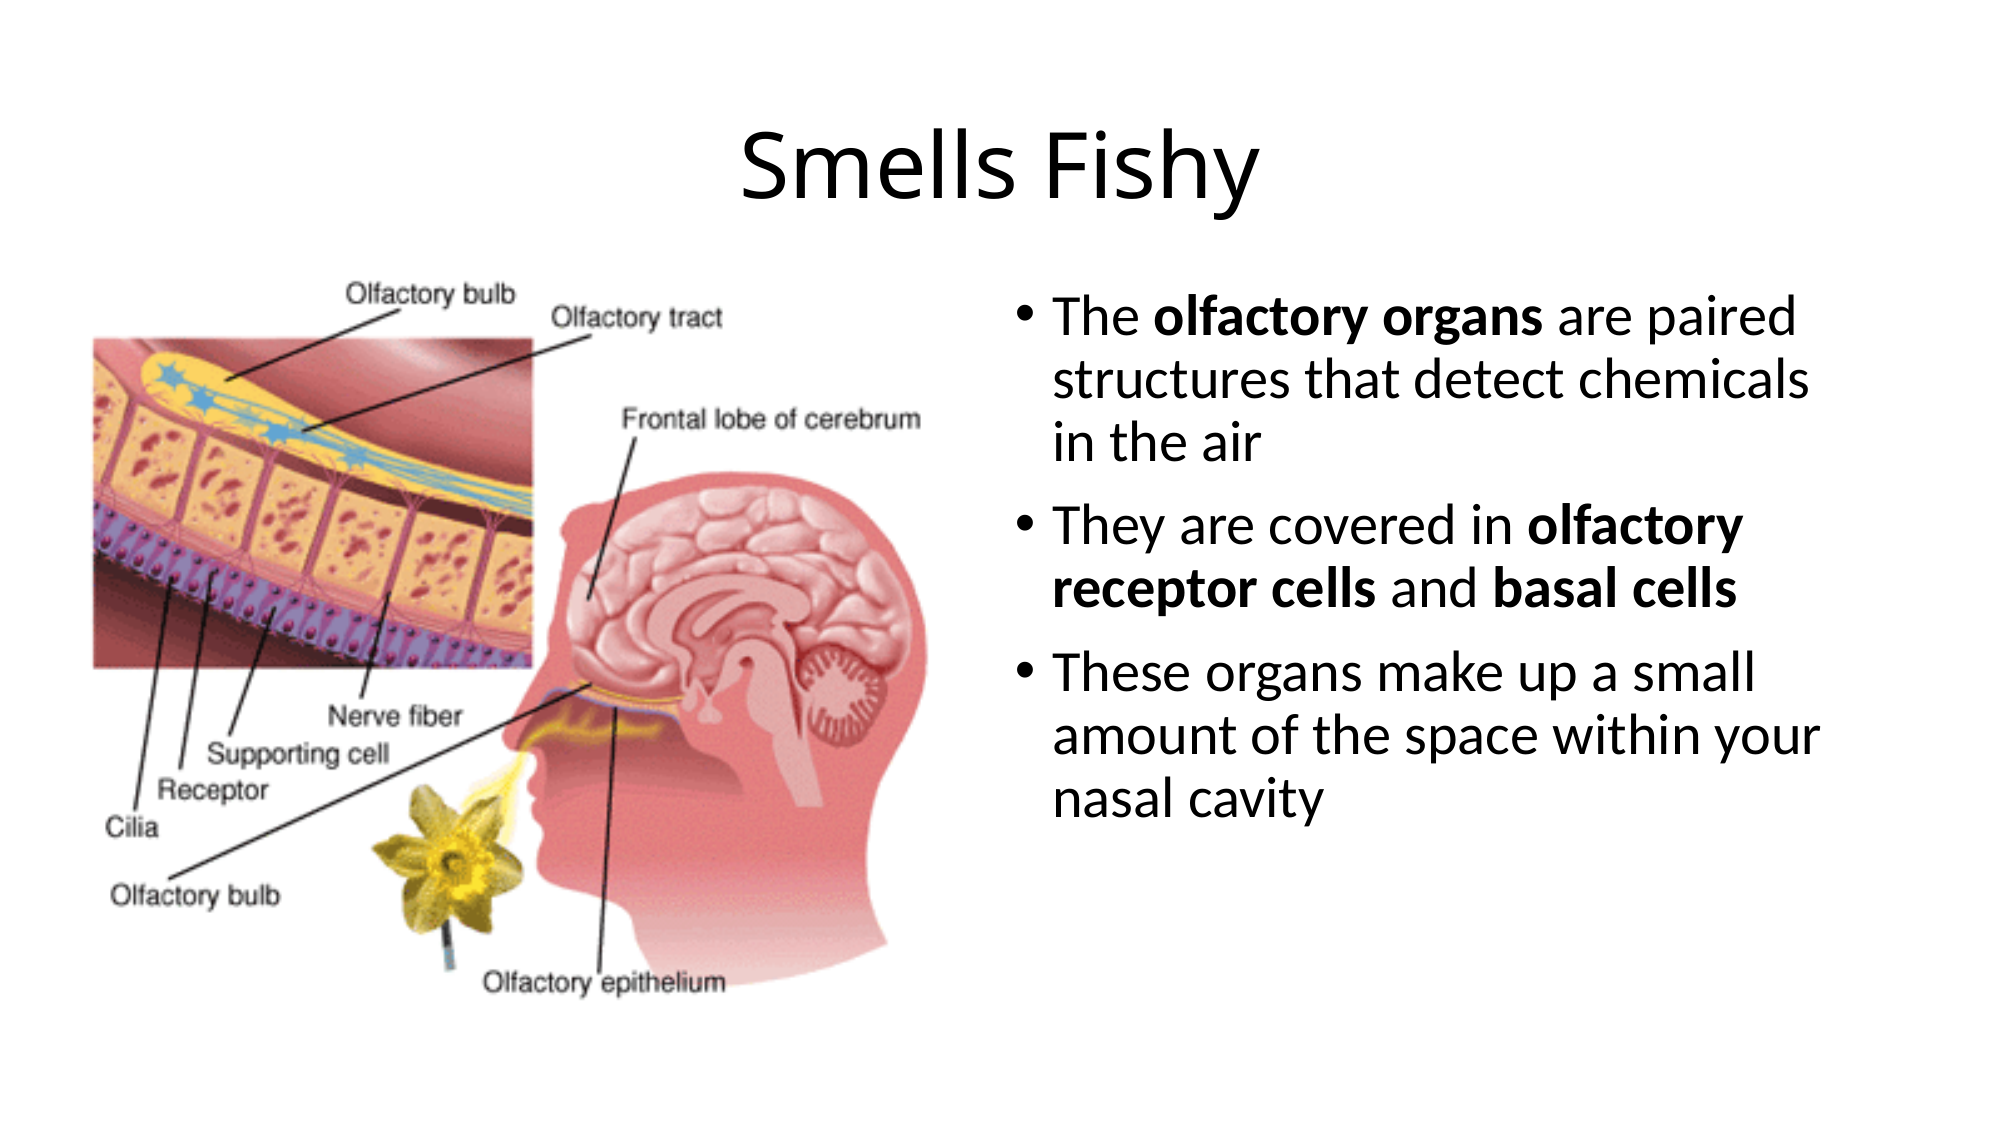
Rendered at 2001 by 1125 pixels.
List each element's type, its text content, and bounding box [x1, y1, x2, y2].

title Smells Fishy [137, 59, 1863, 278]
list The olfactory organs are paired structures that detect chemicals in the air They are covered in olfactory receptor cells and basal cells These organs make up a small amount of the space within your nasal cavity [999, 277, 1850, 992]
picture [89, 277, 936, 1028]
